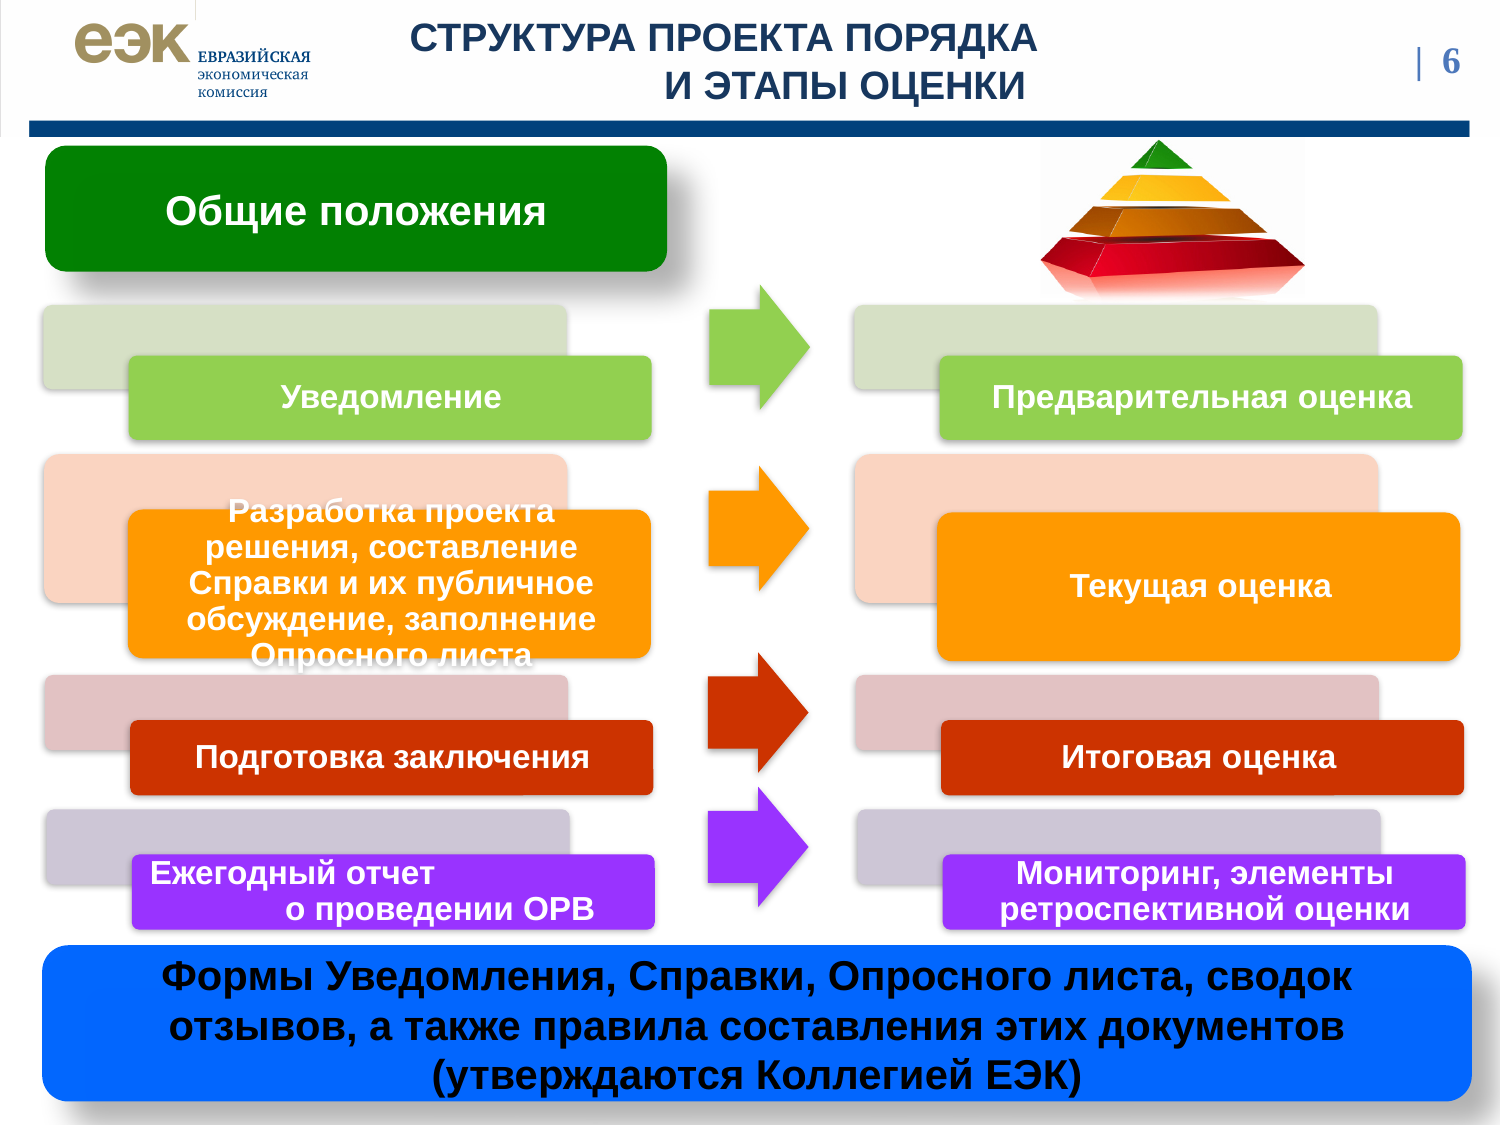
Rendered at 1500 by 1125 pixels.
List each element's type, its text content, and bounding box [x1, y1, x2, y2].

slide_number | 6 [1400, 29, 1500, 92]
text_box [45, 809, 1467, 930]
text_box Формы Уведомления, Справки, Опросного листа, сводок отзывов, а также правила составления этих документов (утверждаются Коллегией ЕЭК) [42, 945, 1472, 1102]
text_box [42, 304, 1464, 441]
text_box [43, 453, 1465, 674]
text_box Общие положения [45, 145, 668, 272]
text_box Структура проекта Порядка и этапы оценки [381, 4, 1310, 115]
picture [1007, 137, 1338, 304]
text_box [44, 674, 1466, 796]
